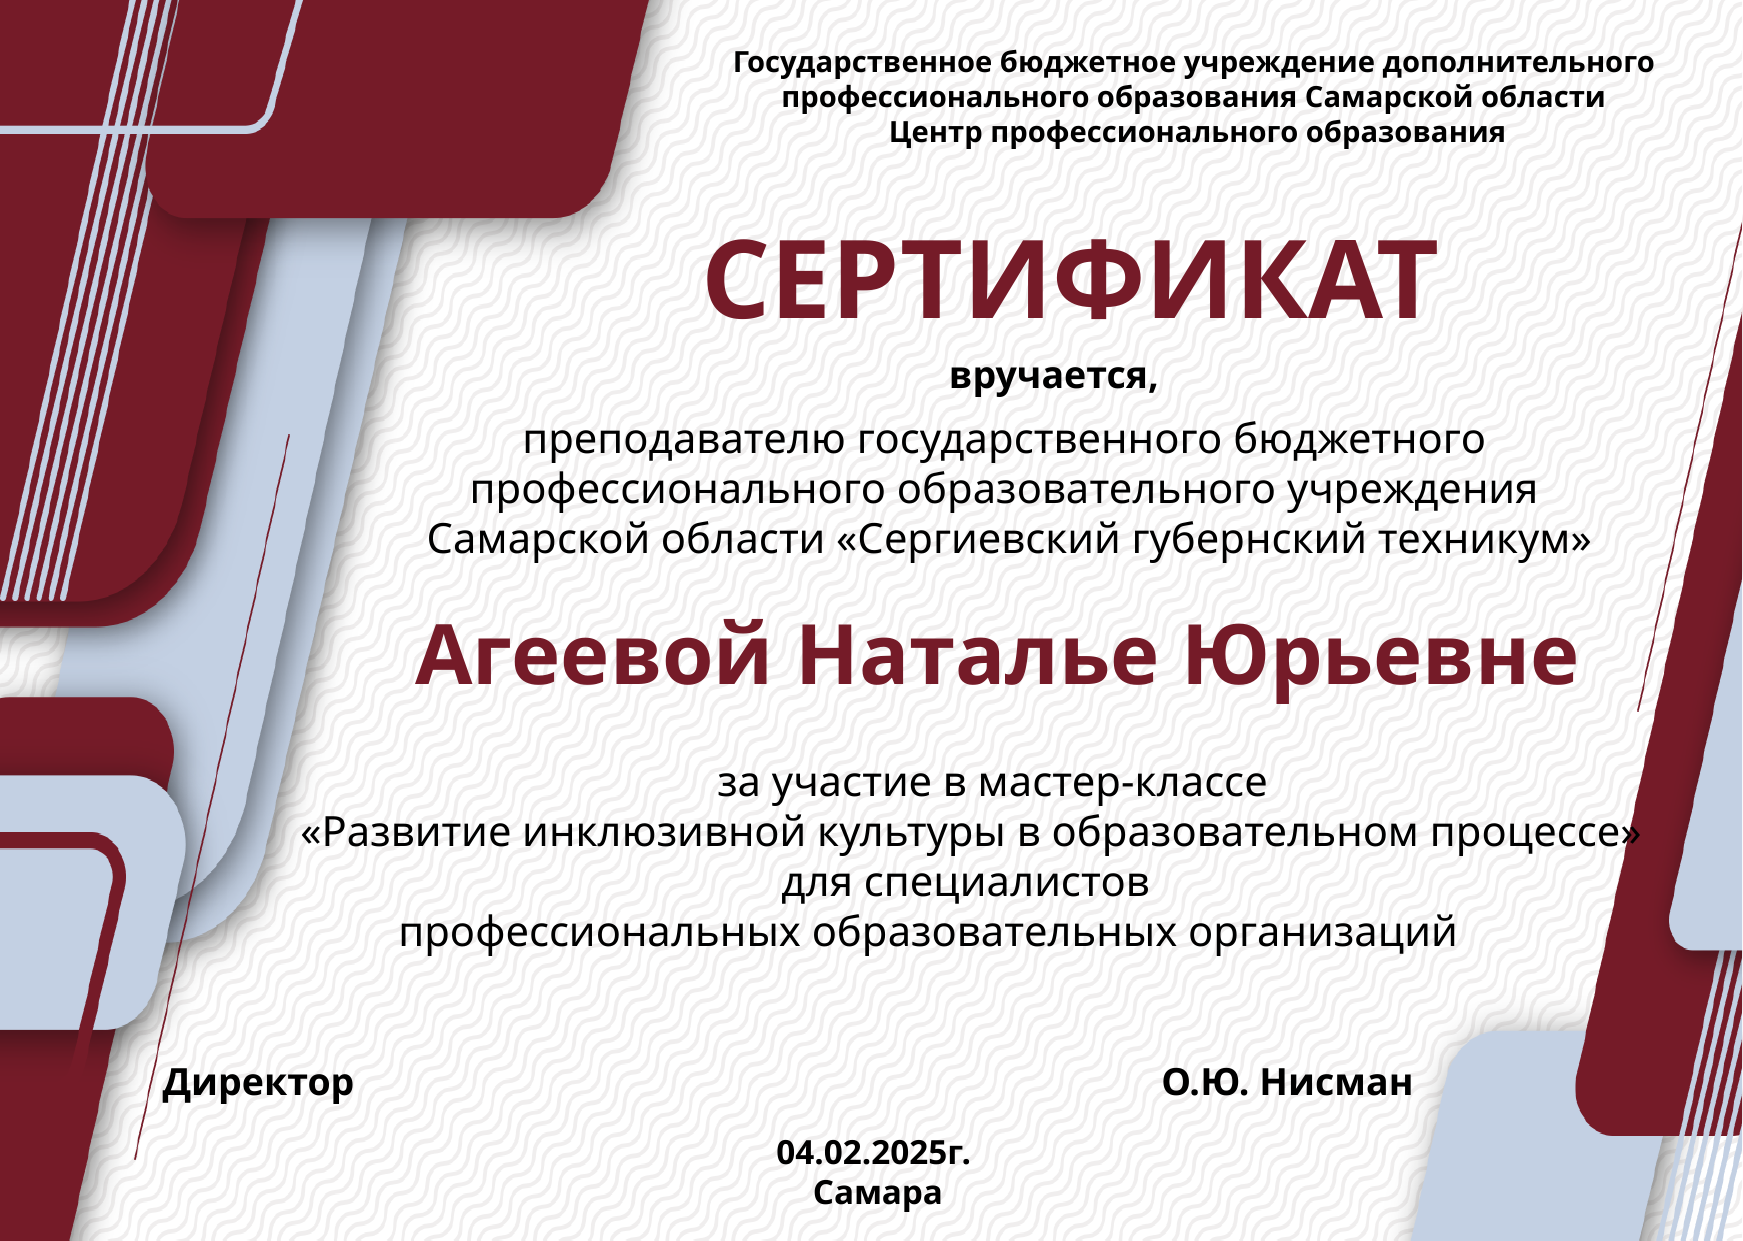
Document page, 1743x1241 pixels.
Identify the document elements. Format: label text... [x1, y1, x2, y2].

text_box Государственное бюджетное учреждение дополнительного профессионального образования Самарской области Центр профессионального образования [690, 35, 1705, 156]
text_box Директор О.Ю. Нисман [147, 1050, 1468, 1111]
text_box СЕРТИФИКАТ [435, 228, 1705, 348]
text_box Агеевой Наталье Юрьевне [290, 613, 1705, 709]
text_box вручается, [435, 343, 1682, 404]
text_box за участие в мастер-классе «Развитие инклюзивной культуры в образовательном процессе» для специалистов профессиональных образовательных организаций [237, 747, 1705, 963]
text_box 04.02.2025г. Самара [442, 1123, 1314, 1219]
text_box преподавателю государственного бюджетного профессионального образовательного учреждения Самарской области «Сергиевский губернский техникум» [276, 404, 1743, 570]
picture [0, 0, 1743, 1241]
